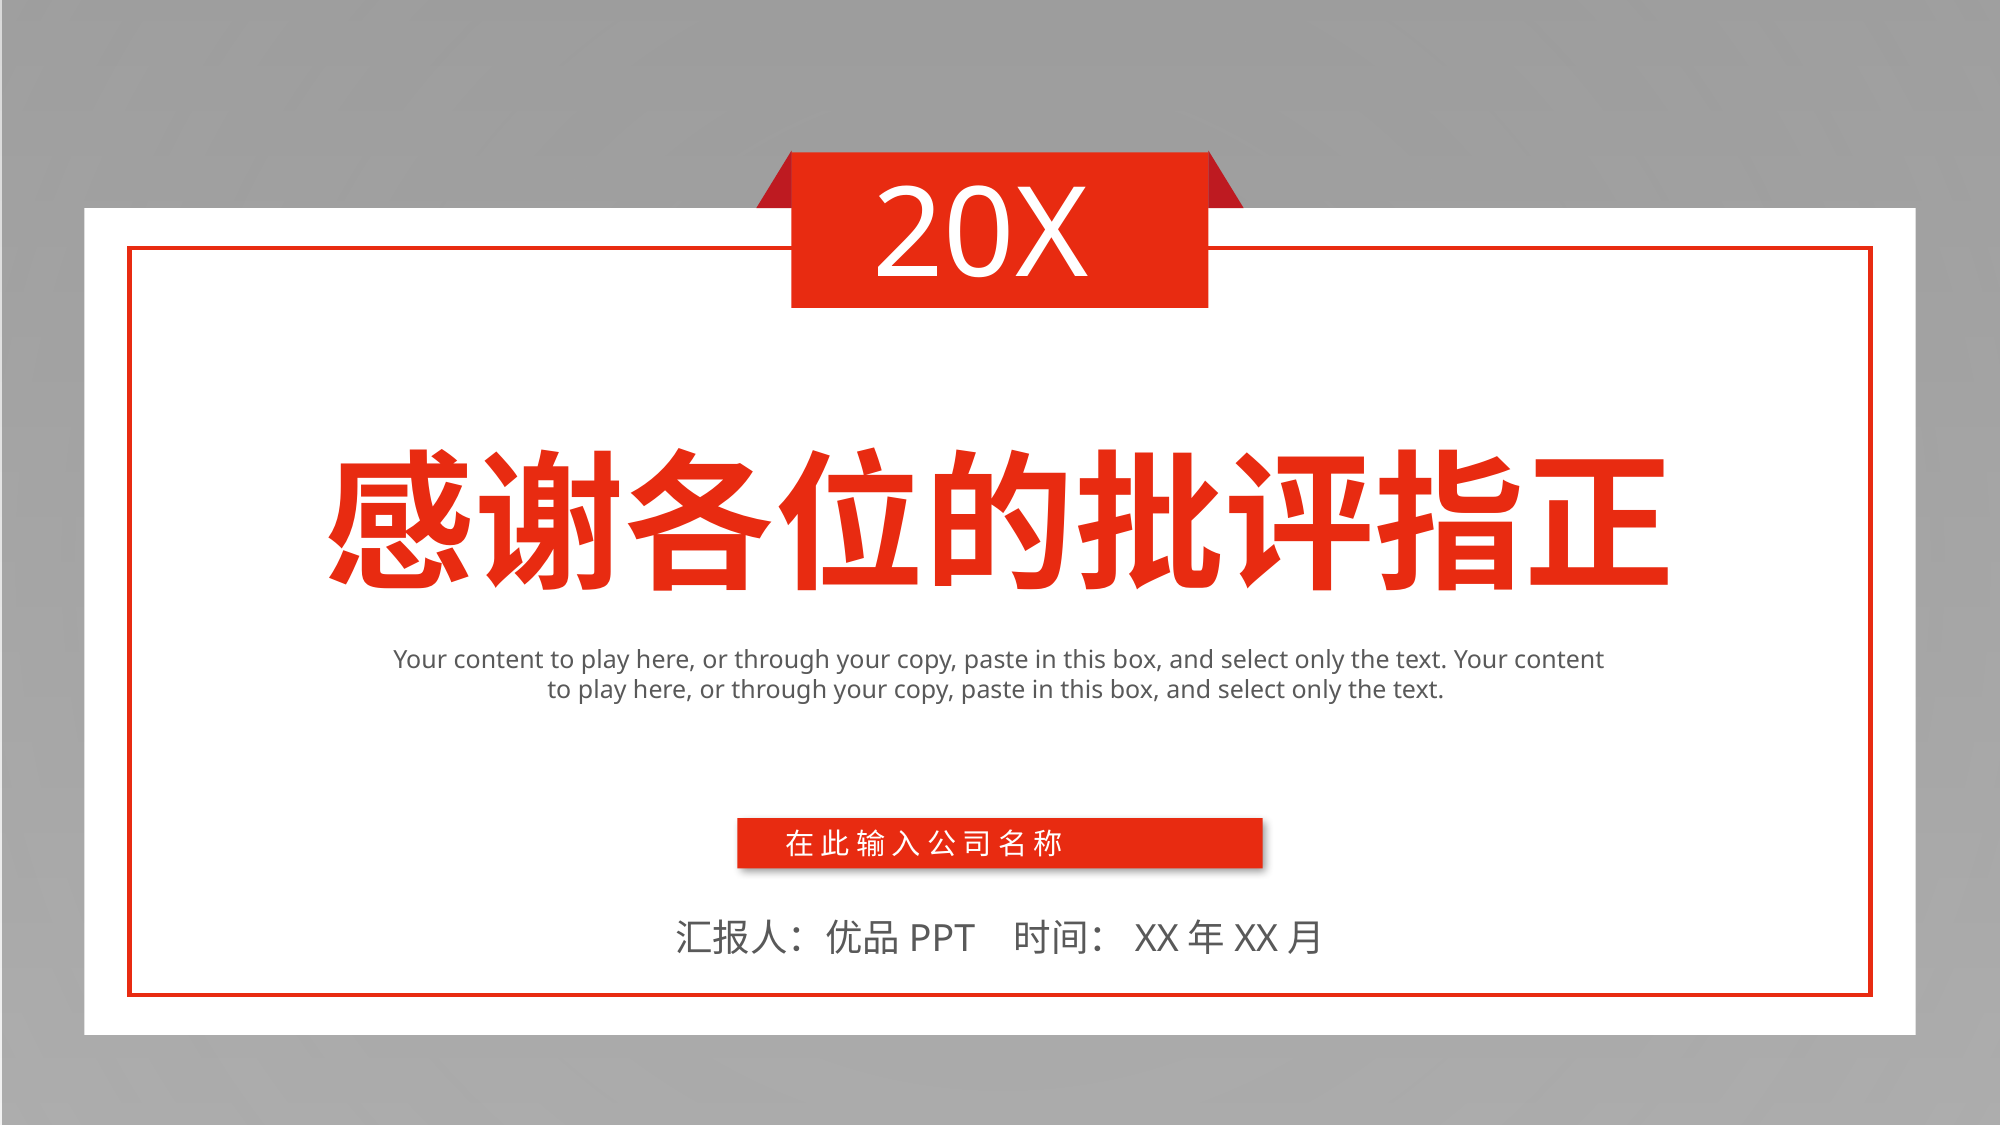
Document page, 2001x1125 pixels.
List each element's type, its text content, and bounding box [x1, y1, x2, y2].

text_box [129, 616, 1871, 996]
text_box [756, 144, 1244, 311]
text_box 汇报人：优品PPT 时间：XX年XX月 [660, 906, 1340, 967]
text_box 感谢各位的批评指正 [129, 420, 1871, 616]
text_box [737, 817, 1263, 869]
text_box [129, 247, 1871, 420]
text_box Your content to play here, or through your copy, paste in this box, and select only the text. Your content to play here, or through your copy, paste in this box, and select only the text. [377, 636, 1623, 712]
text_box [2, 0, 2000, 1125]
text_box [83, 207, 1917, 1036]
